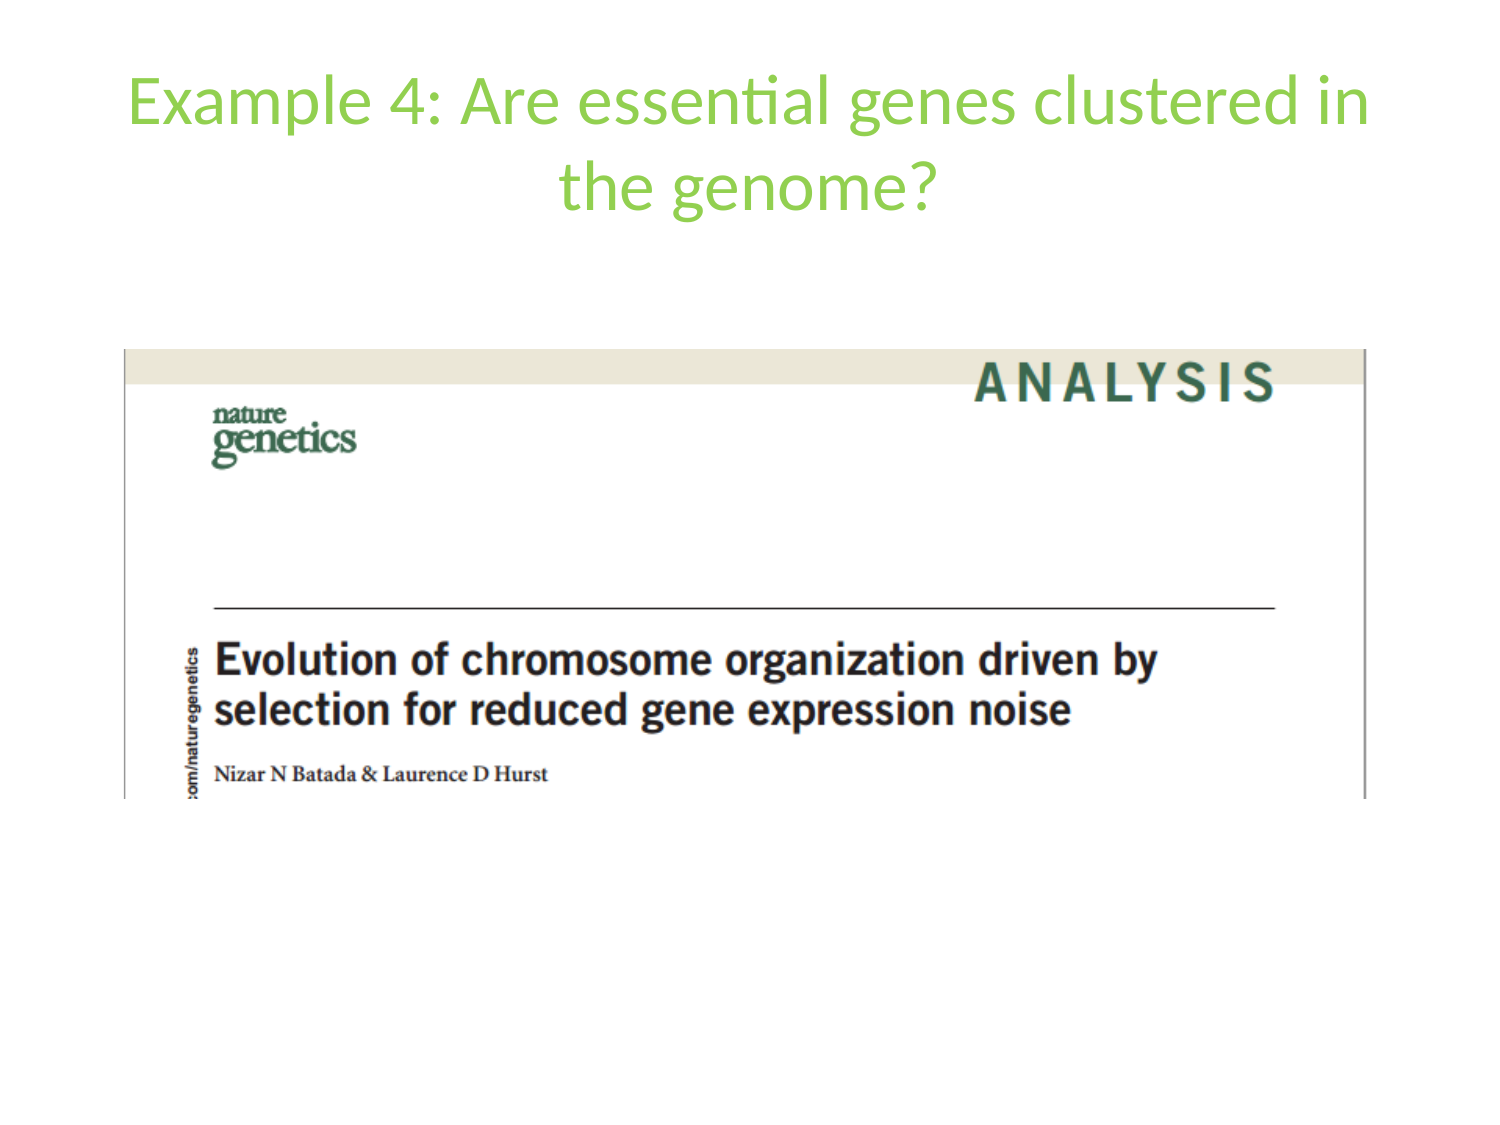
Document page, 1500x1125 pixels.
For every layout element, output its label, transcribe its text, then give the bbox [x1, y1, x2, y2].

picture [123, 349, 1367, 799]
title Example 4: Are essential genes clustered in the genome? [75, 45, 1425, 233]
